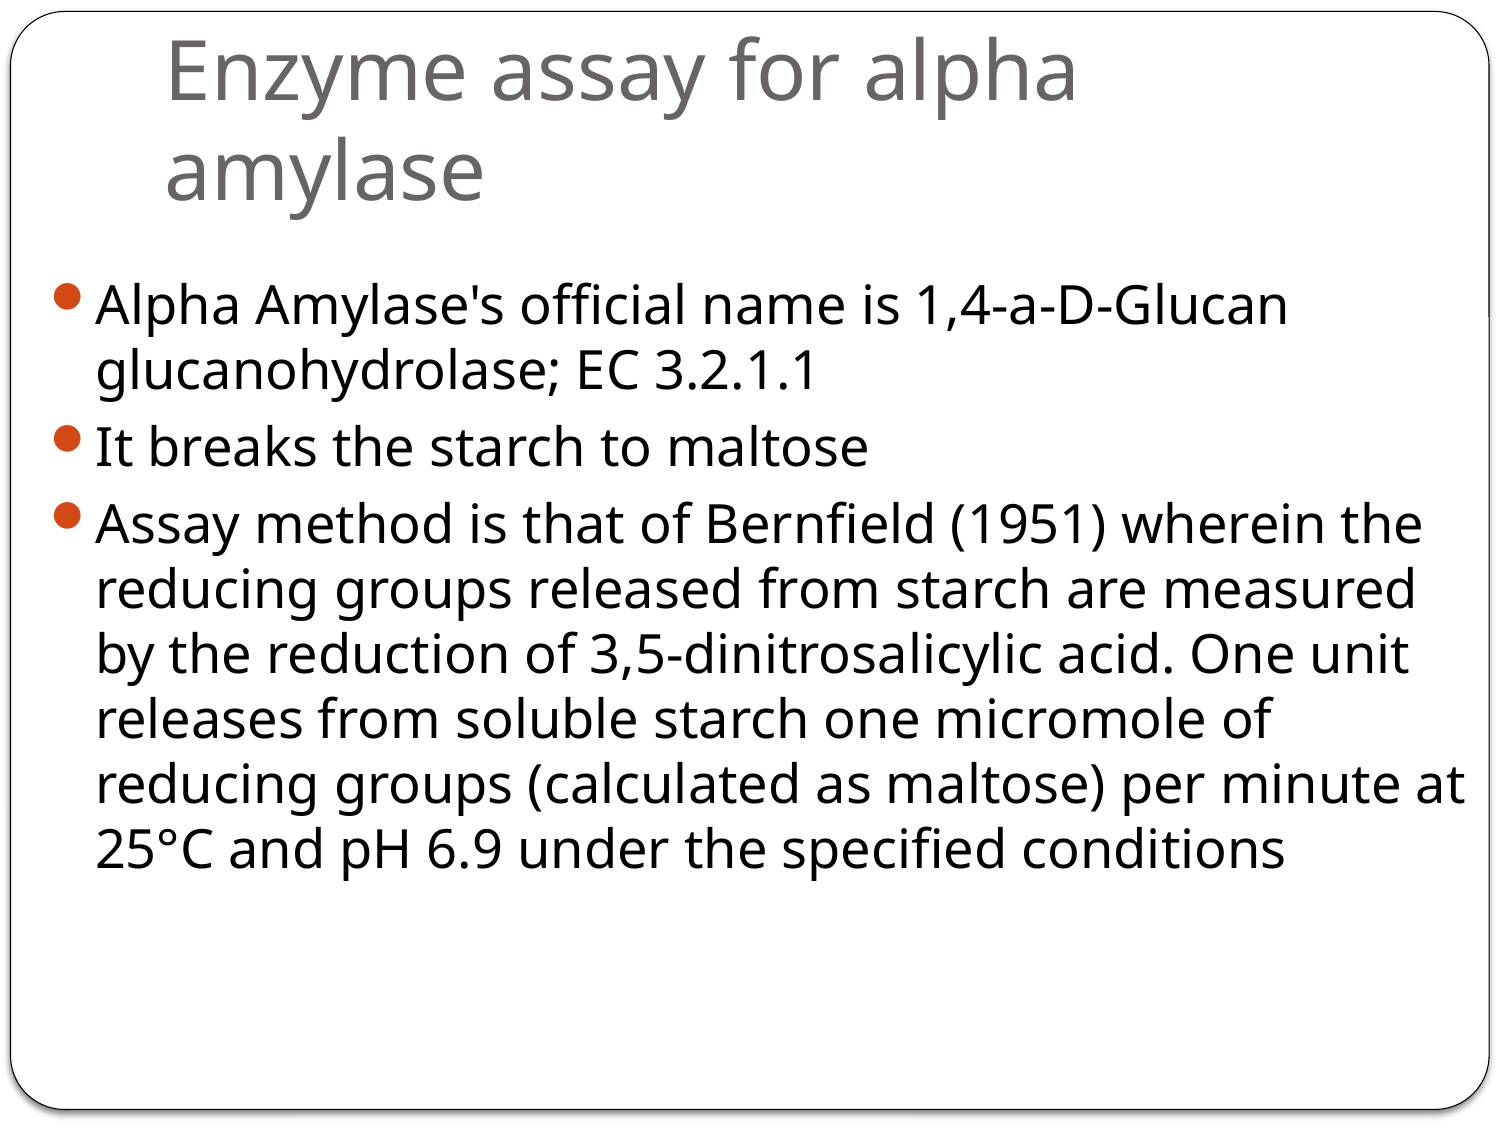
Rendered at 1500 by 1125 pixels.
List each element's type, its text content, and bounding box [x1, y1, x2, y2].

title Enzyme assay for alpha amylase [150, 45, 1425, 233]
list Alpha Amylase's official name is 1,4-a-D-Glucan glucanohydrolase; EC 3.2.1.1 It breaks the starch to maltose Assay method is that of Bernfield (1951) wherein the reducing groups released from starch are measured by the reduction of 3,5-dinitrosalicylic acid. One unit releases from soluble starch one micromole of reducing groups (calculated as maltose) per minute at 25°C and pH 6.9 under the specified conditions [35, 262, 1500, 1079]
